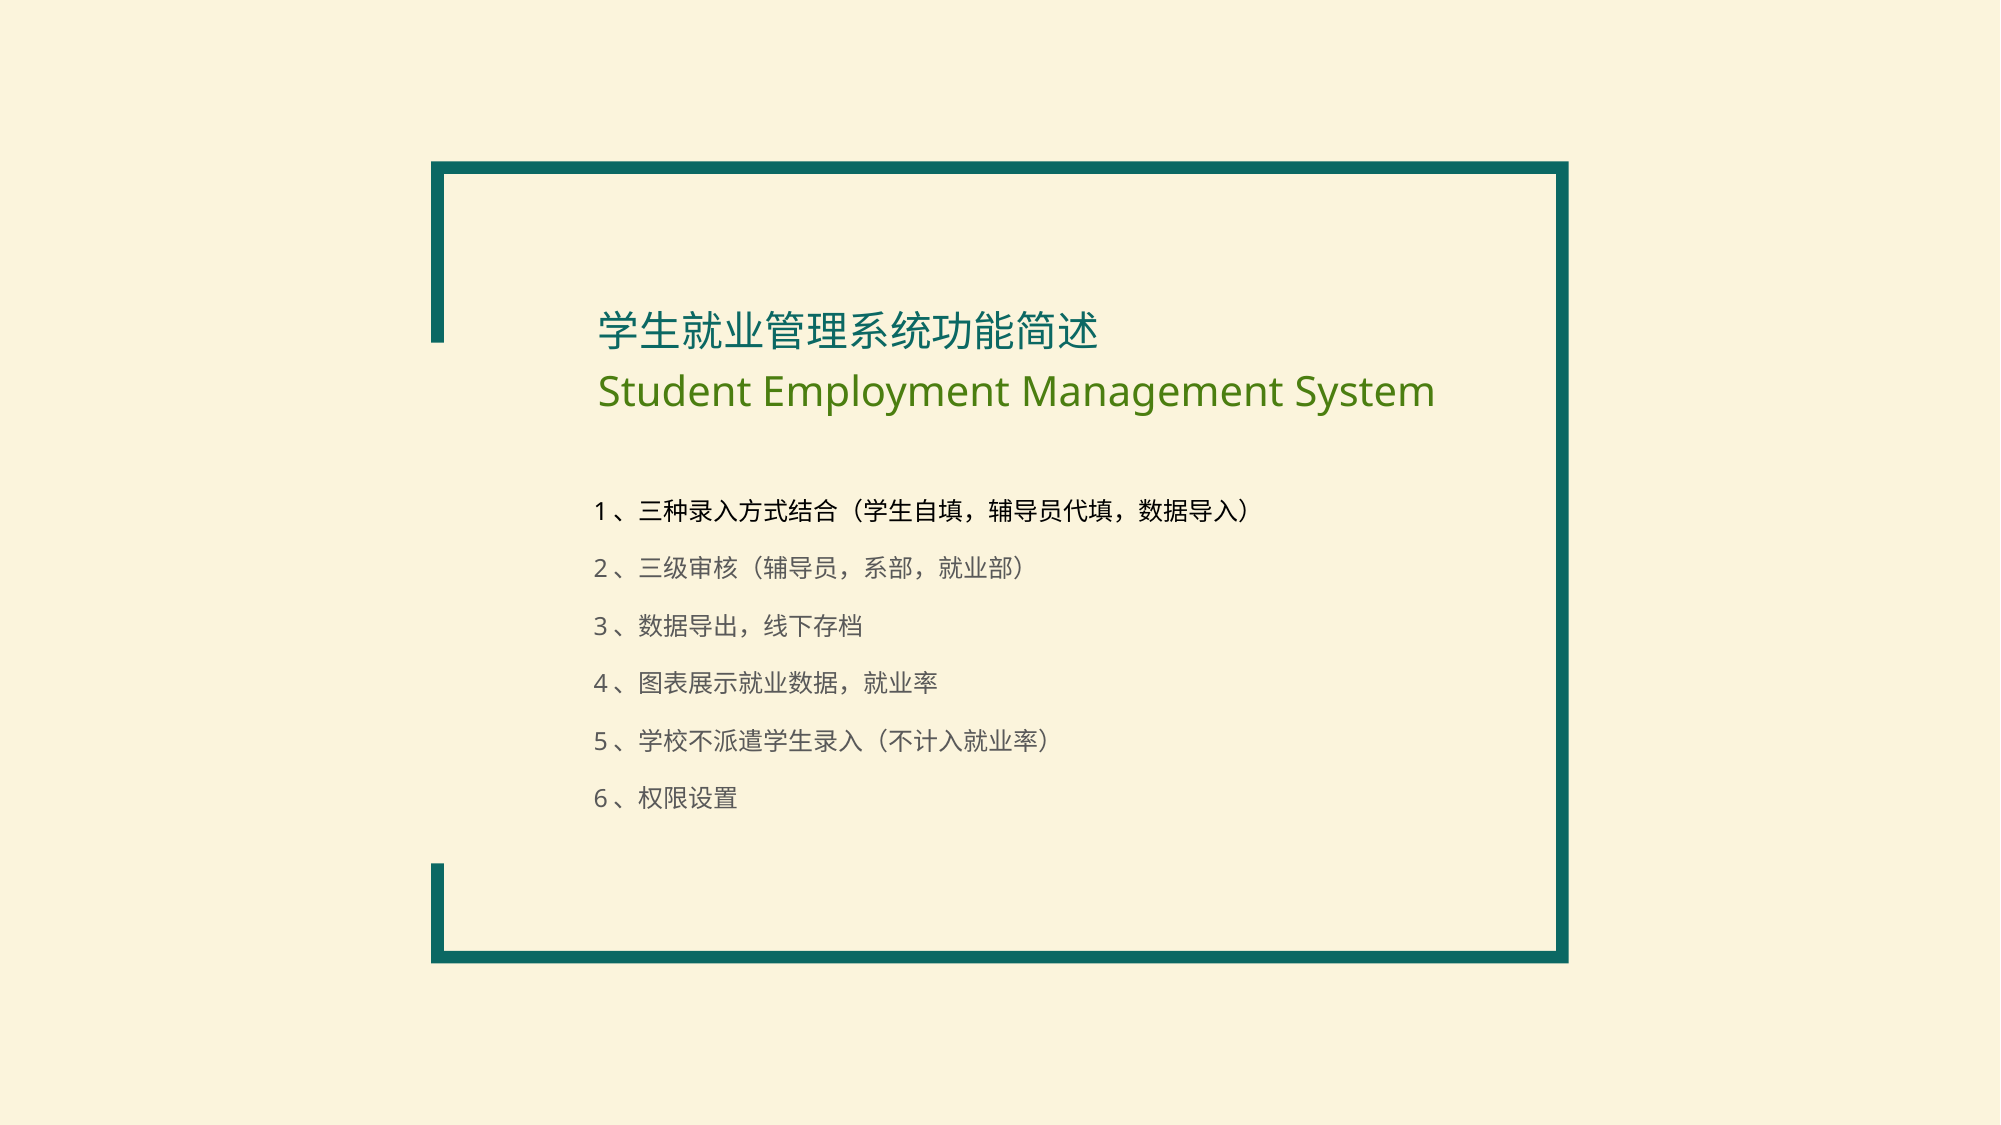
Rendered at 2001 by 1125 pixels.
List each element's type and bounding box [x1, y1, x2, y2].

text_box [0, 161, 1569, 964]
